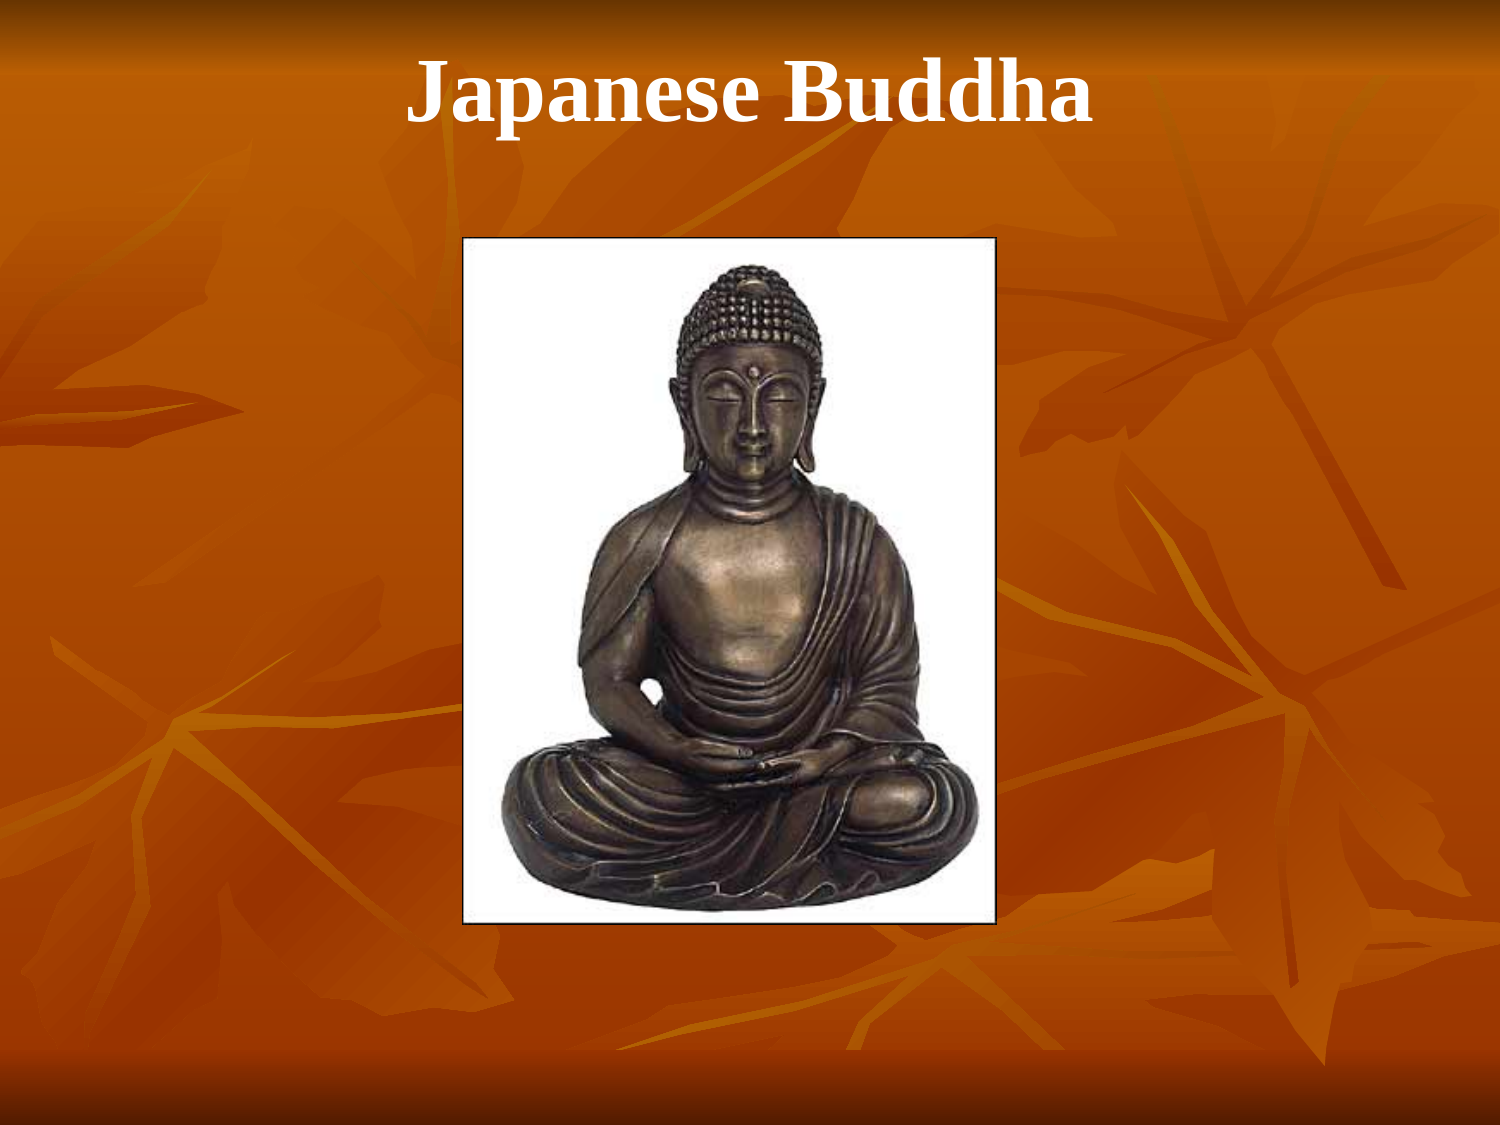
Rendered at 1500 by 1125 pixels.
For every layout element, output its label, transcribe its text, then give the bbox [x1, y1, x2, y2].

title Japanese Buddha [74, 45, 1426, 234]
picture [462, 237, 998, 926]
